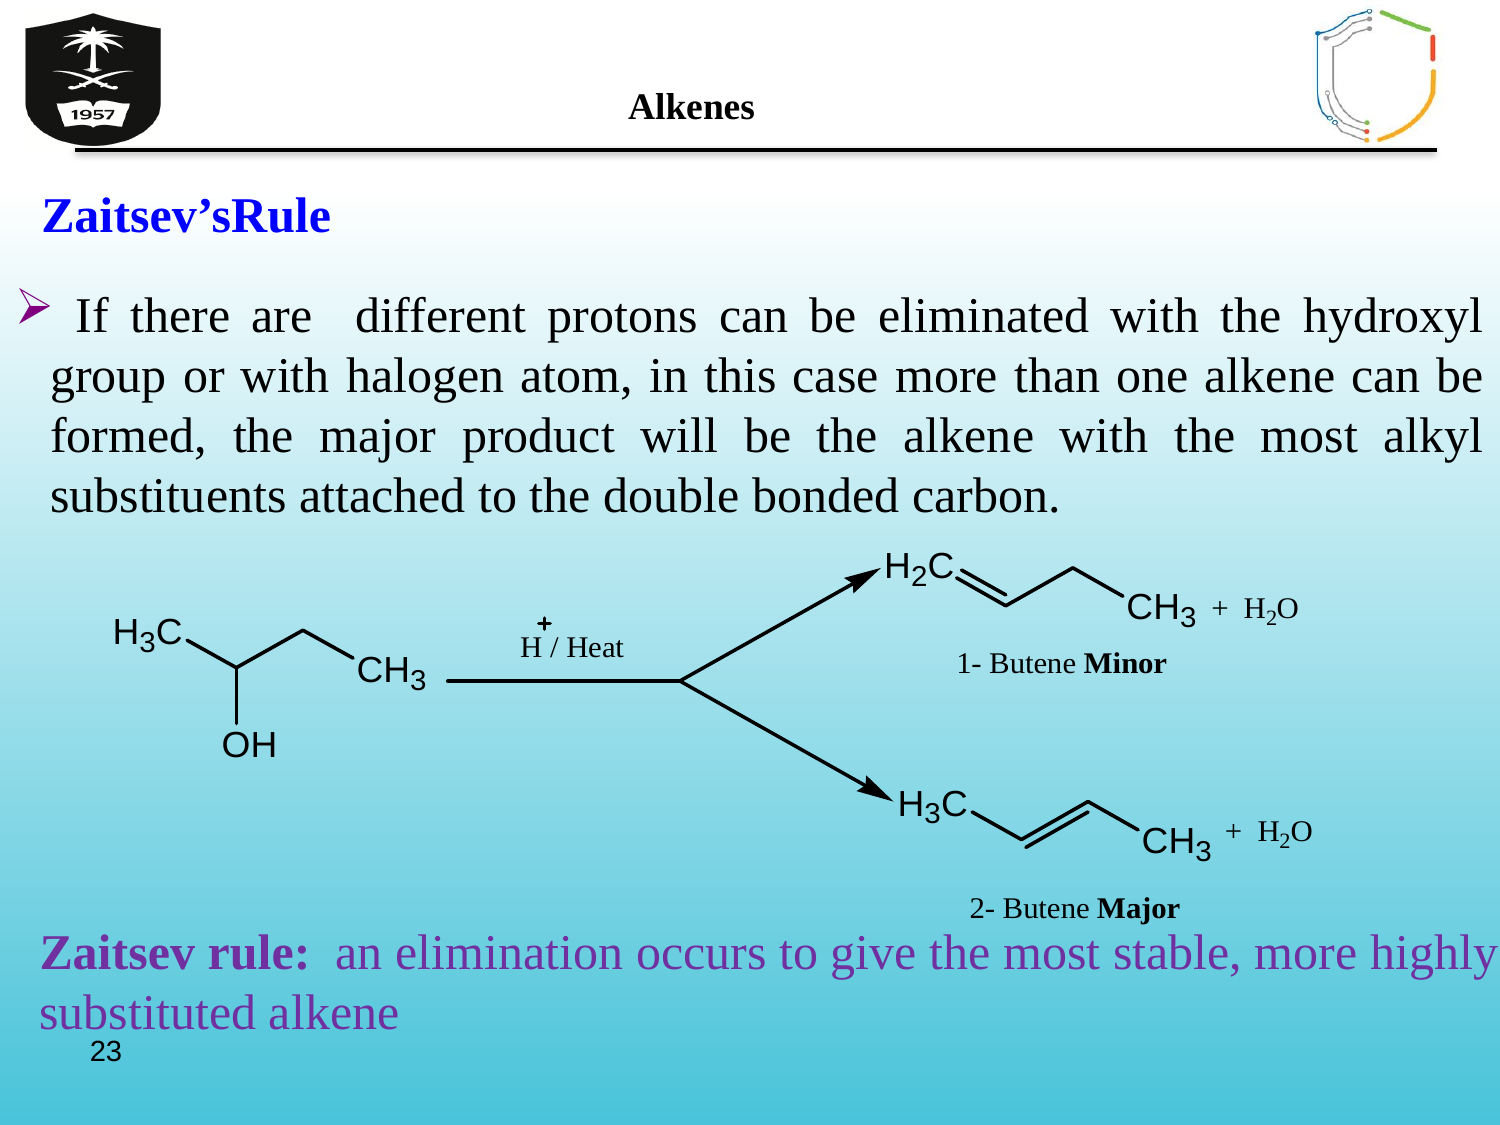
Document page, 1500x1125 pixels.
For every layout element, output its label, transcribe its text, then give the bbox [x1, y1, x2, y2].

text_box Zaitsev rule: an elimination occurs to give the most stable, more highly substituted alkene [24, 912, 1500, 1048]
text_box 23 [75, 1048, 425, 1103]
text_box Alkenes [613, 74, 771, 135]
text_box If there are different protons can be eliminated with the hydroxyl group or with halogen atom, in this case more than one alkene can be formed, the major product will be the alkene with the most alkyl substituents attached to the double bonded carbon. [0, 274, 1500, 530]
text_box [112, 549, 1313, 926]
picture [1287, 0, 1463, 165]
picture [24, 12, 163, 151]
text_box Zaitsev’sRule [26, 174, 347, 250]
